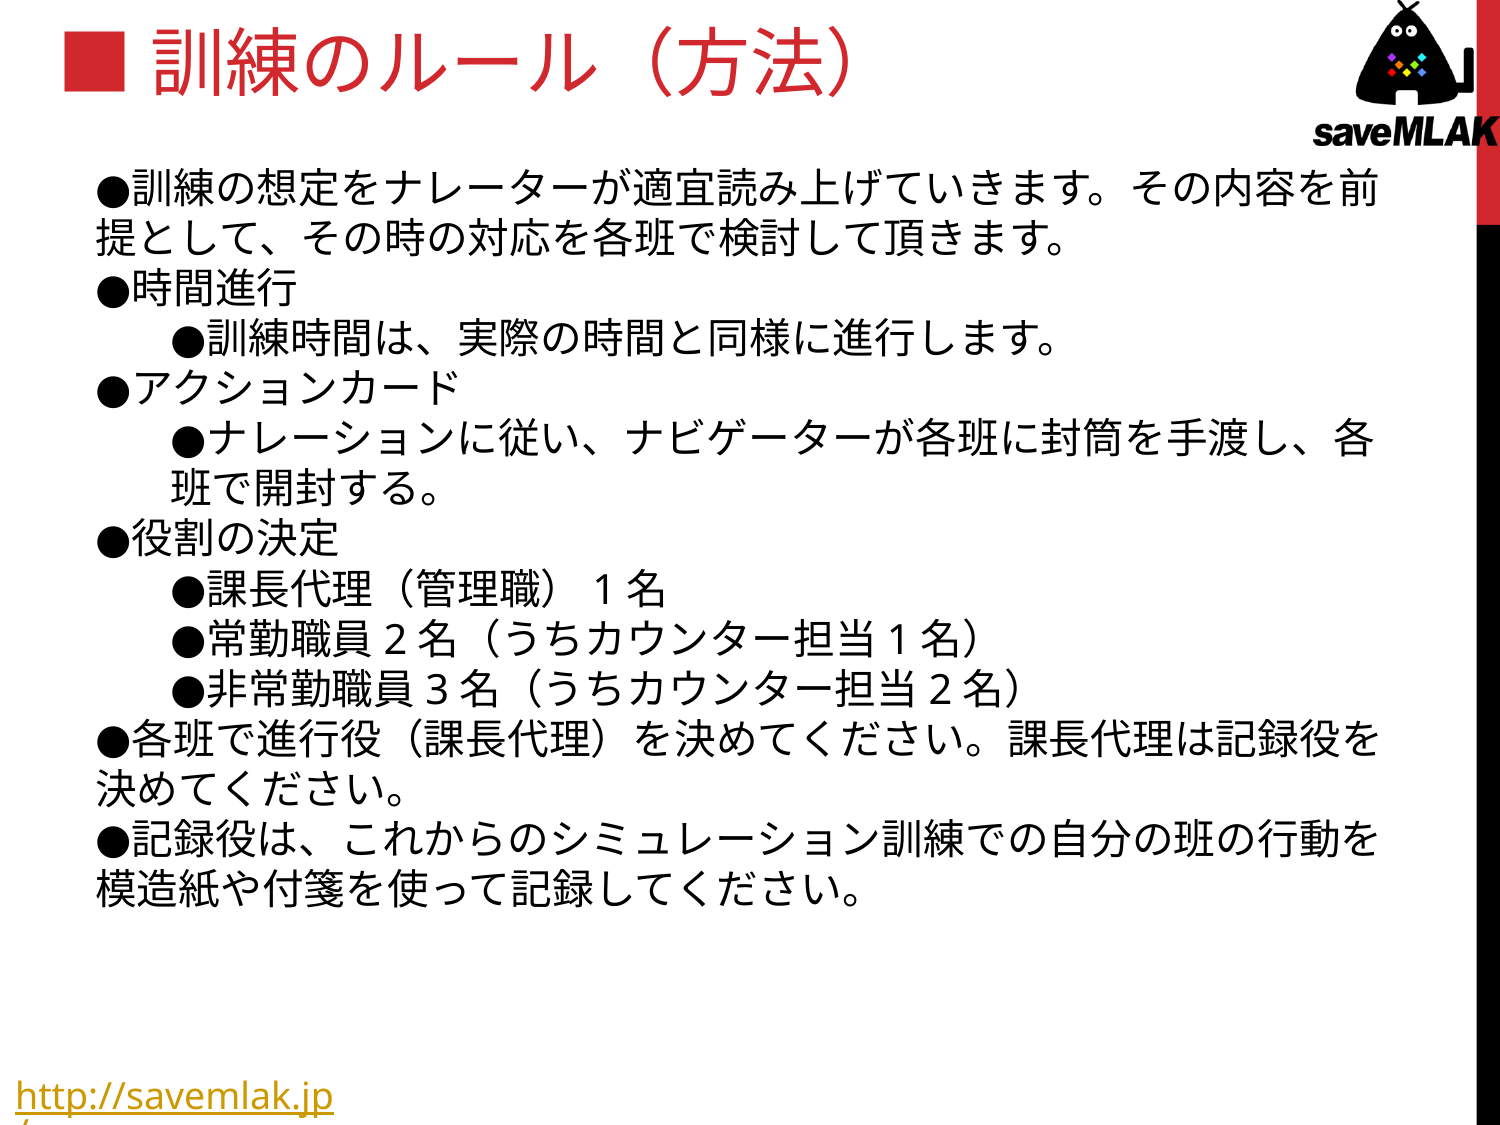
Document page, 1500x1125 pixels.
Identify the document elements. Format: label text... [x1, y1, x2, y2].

text_box http://savemlak.jp/ [0, 1064, 352, 1125]
title ■訓練のルール（方法） [42, 40, 1281, 114]
picture [1313, 0, 1500, 146]
text_box 訓練の想定をナレーターが適宜読み上げていきます。その内容を前提として、その時の対応を各班で検討して頂きます。 時間進行 訓練時間は、実際の時間と同様に進行します。 アクションカード ナレーションに従い、ナビゲーターが各班に封筒を手渡し、各班で開封する。 役割の決定 課長代理（管理職）1名 常勤職員2名（うちカウンター担当1名） 非常勤職員3名（うちカウンター担当2名） 各班で進行役（課長代理）を決めてください。課長代理は記録役を決めてください。 記録役は、これからのシミュレーション訓練での自分の班の行動を模造紙や付箋を使って記録してください。 [80, 154, 1416, 877]
